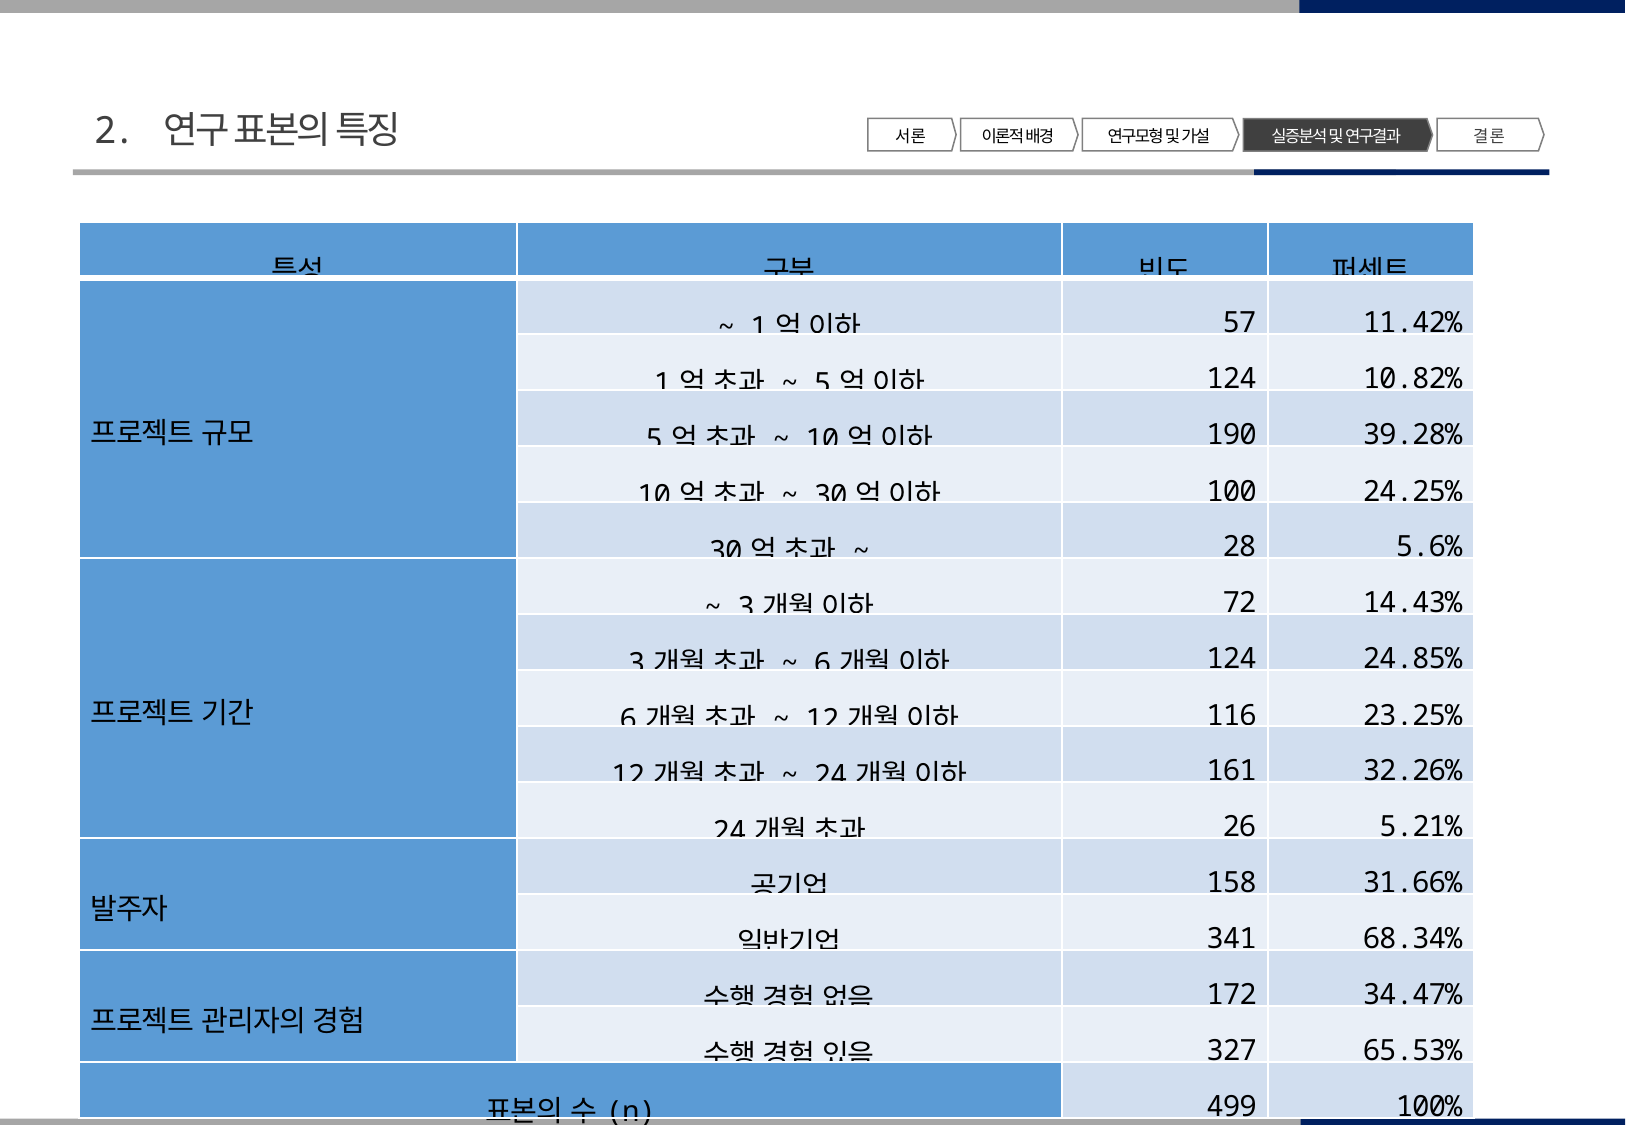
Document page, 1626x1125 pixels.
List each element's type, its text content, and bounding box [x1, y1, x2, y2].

table_cell 30억 초과 ~ [518, 503, 1061, 557]
table_cell 프로젝트 관리자의 경험 [80, 951, 516, 1061]
table_cell 100 [1063, 447, 1267, 501]
table_cell 341 [1063, 895, 1267, 949]
table_cell 12개월 초과 ~ 24개월 이하 [518, 727, 1061, 781]
table_cell 158 [1063, 839, 1267, 893]
table_cell 190 [1063, 391, 1267, 445]
table_cell 499 [1063, 1063, 1267, 1117]
table_cell 3개월 초과 ~ 6개월 이하 [518, 615, 1061, 669]
table_header 구분 [518, 223, 1061, 275]
table_cell 프로젝트 규모 [80, 281, 516, 557]
table_cell 24개월 초과 [518, 783, 1061, 837]
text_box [867, 118, 1544, 152]
table_cell 11.42% [1269, 281, 1473, 333]
table_cell 39.28% [1269, 391, 1473, 445]
table_cell 10억 초과 ~ 30억 이하 [518, 447, 1061, 501]
table_cell 72 [1063, 559, 1267, 613]
table_cell 1억 초과 ~ 5억 이하 [518, 335, 1061, 389]
table_header 빈도 [1063, 223, 1267, 275]
table_cell 수행 경험 있음 [518, 1007, 1061, 1061]
table_cell 발주자 [80, 839, 516, 949]
table_cell 34.47% [1269, 951, 1473, 1005]
table_cell 24.85% [1269, 615, 1473, 669]
table_cell 표본의 수(n) [80, 1063, 1061, 1117]
table_cell 28 [1063, 503, 1267, 557]
table_cell 31.66% [1269, 839, 1473, 893]
table_cell 57 [1063, 281, 1267, 333]
table_cell 26 [1063, 783, 1267, 837]
table_cell 327 [1063, 1007, 1267, 1061]
table_cell 5억 초과 ~ 10억 이하 [518, 391, 1061, 445]
table_cell 공기업 [518, 839, 1061, 893]
table_cell 10.82% [1269, 335, 1473, 389]
table_cell 일반기업 [518, 895, 1061, 949]
table_cell 100% [1269, 1063, 1473, 1117]
table_cell 23.25% [1269, 671, 1473, 725]
table_cell 6개월 초과 ~ 12개월 이하 [518, 671, 1061, 725]
table_cell 24.25% [1269, 447, 1473, 501]
table_header 퍼센트 [1269, 223, 1473, 275]
table_cell 68.34% [1269, 895, 1473, 949]
table_cell 프로젝트 기간 [80, 559, 516, 837]
table_cell 5.21% [1269, 783, 1473, 837]
table_cell 124 [1063, 615, 1267, 669]
table_header 특성 [80, 223, 516, 275]
table_cell 5.6% [1269, 503, 1473, 557]
table_cell 65.53% [1269, 1007, 1473, 1061]
table_cell ~ 1억 이하 [518, 281, 1061, 333]
table_cell 수행 경험 없음 [518, 951, 1061, 1005]
table_cell 116 [1063, 671, 1267, 725]
text_box 2. 연구 표본의 특징 [78, 98, 1544, 159]
table_cell 14.43% [1269, 559, 1473, 613]
table_cell 32.26% [1269, 727, 1473, 781]
table_cell ~ 3개월 이하 [518, 559, 1061, 613]
table_cell 124 [1063, 335, 1267, 389]
table_cell 172 [1063, 951, 1267, 1005]
table_cell 161 [1063, 727, 1267, 781]
